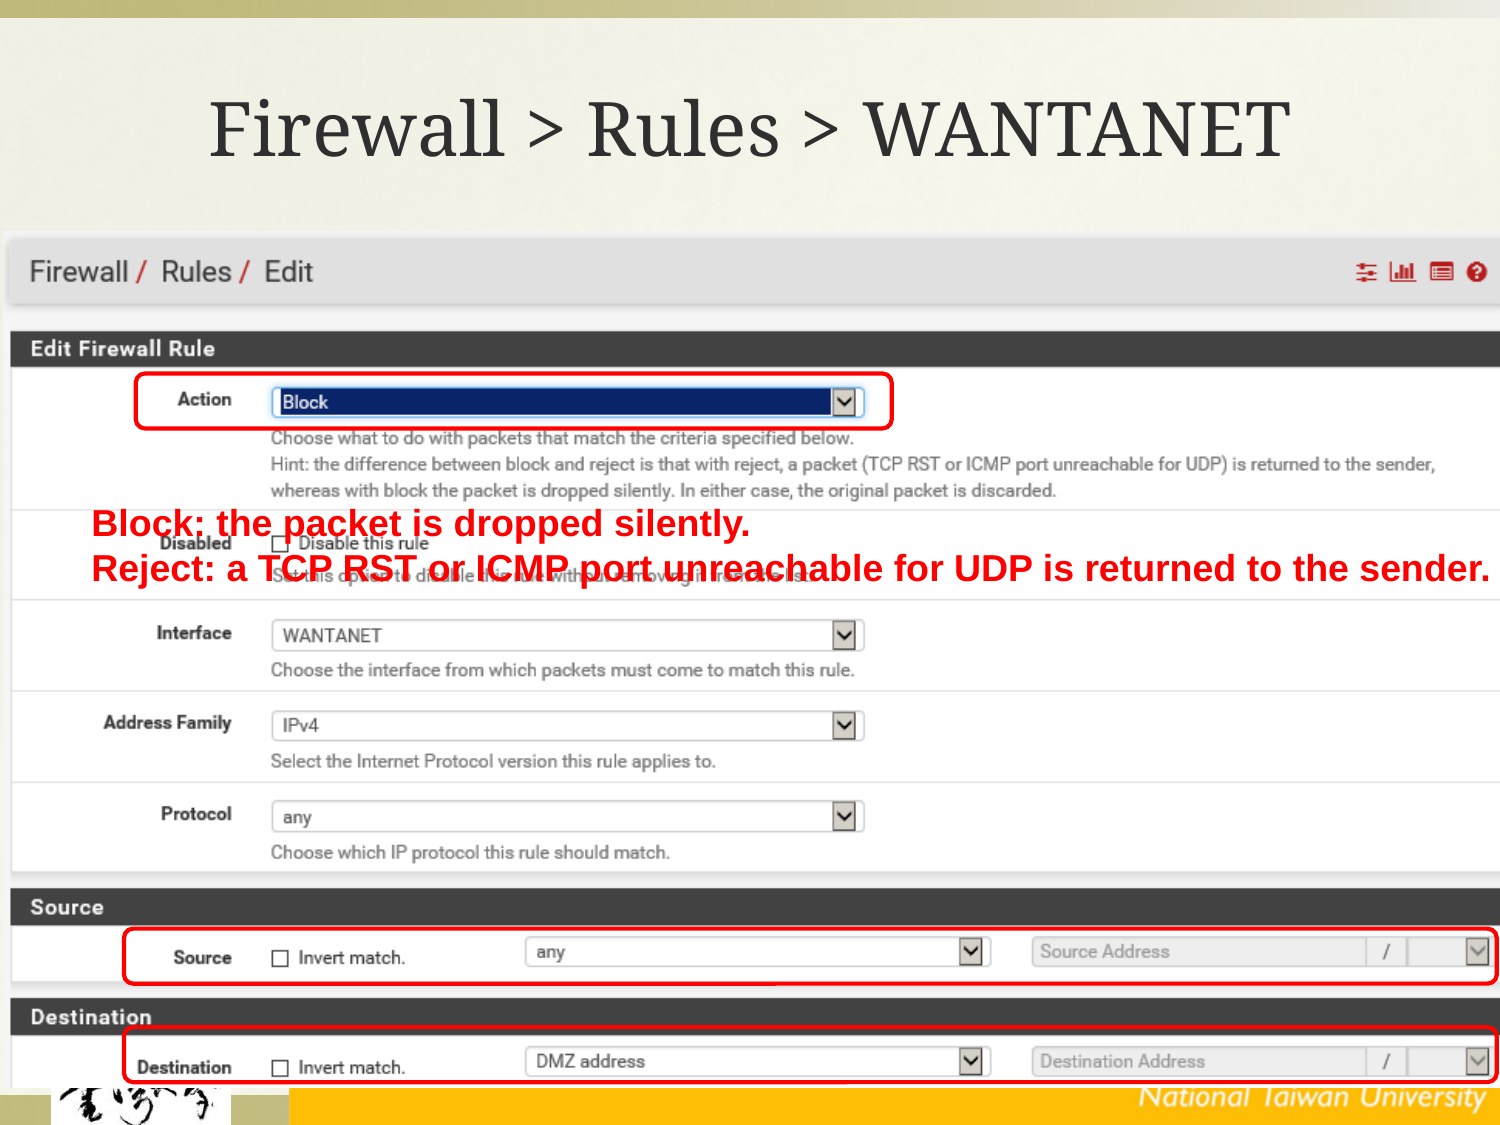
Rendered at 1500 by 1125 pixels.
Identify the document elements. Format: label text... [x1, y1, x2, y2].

picture [2, 231, 1500, 1125]
title Firewall > Rules > WANTANET [75, 45, 1425, 209]
